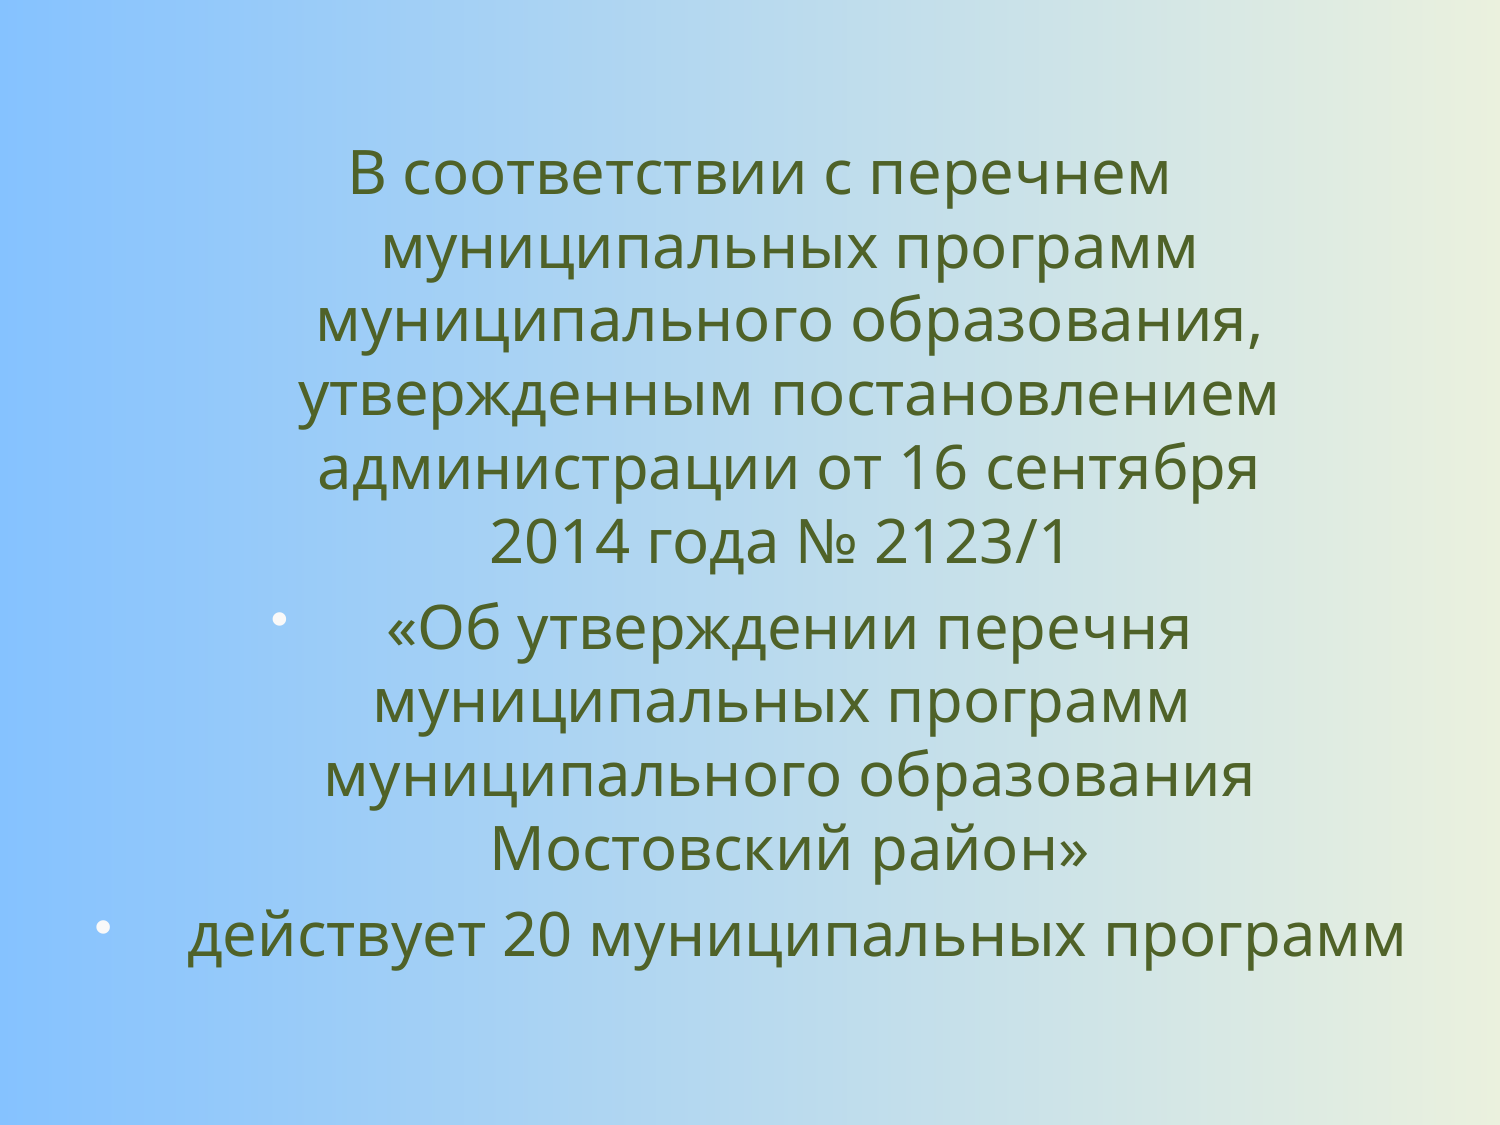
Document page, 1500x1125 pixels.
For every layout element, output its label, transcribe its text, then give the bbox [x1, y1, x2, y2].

list В соответствии с перечнем муниципальных программ муниципального образования, утвержденным постановлением администрации от 16 сентября 2014 года № 2123/1 «Об утверждении перечня муниципальных программ муниципального образования Мостовский район» действует 20 муниципальных программ [75, 125, 1425, 1035]
